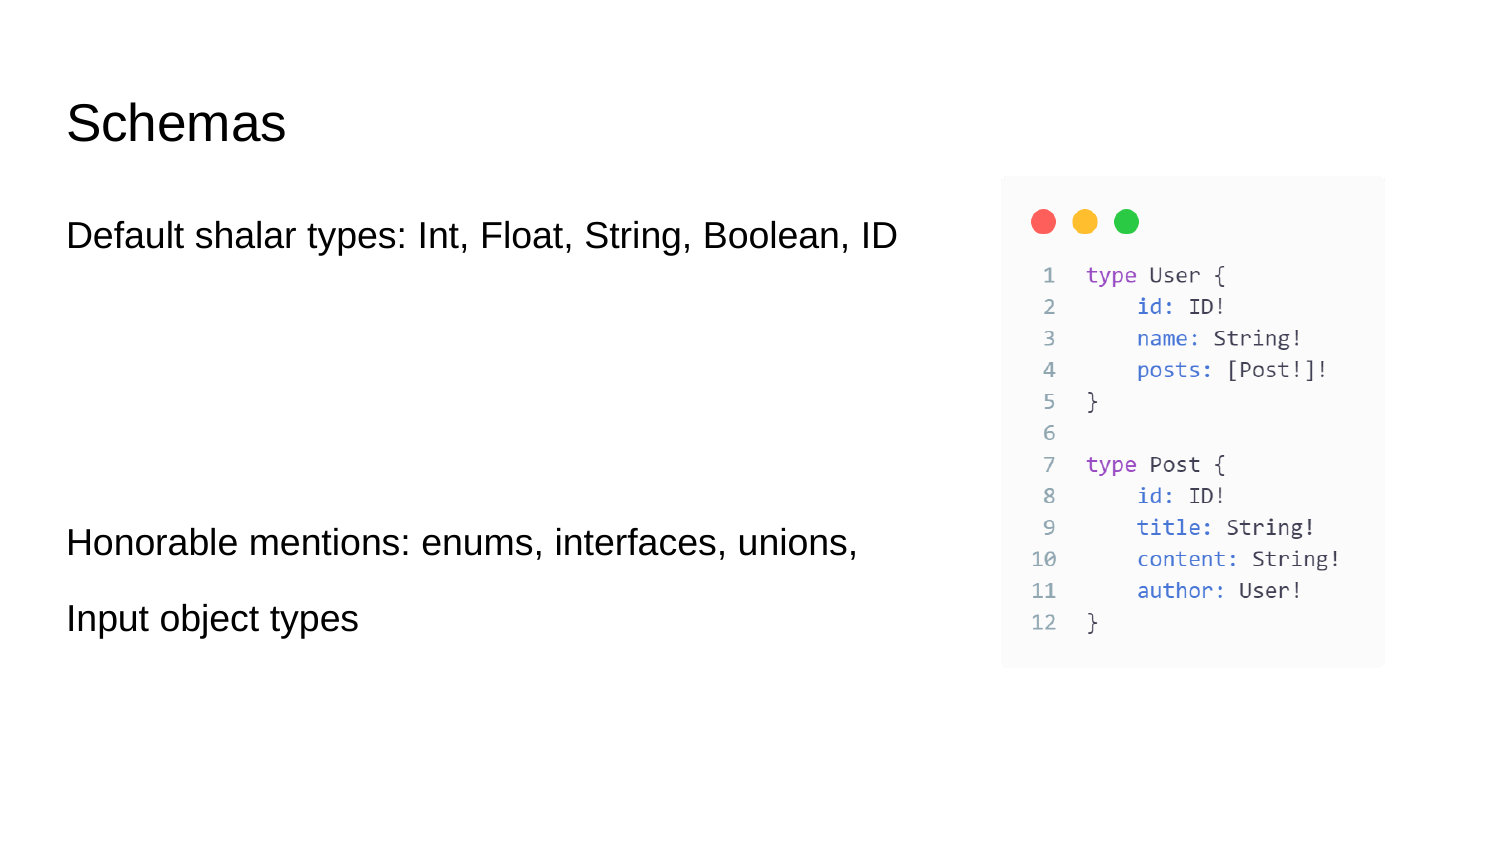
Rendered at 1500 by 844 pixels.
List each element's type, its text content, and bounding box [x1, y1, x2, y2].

title Schemas [51, 72, 1449, 167]
picture [936, 111, 1450, 733]
list Default shalar types: Int, Float, String, Boolean, ID Honorable mentions: enums, interfaces, unions, Input object types [51, 189, 1449, 750]
